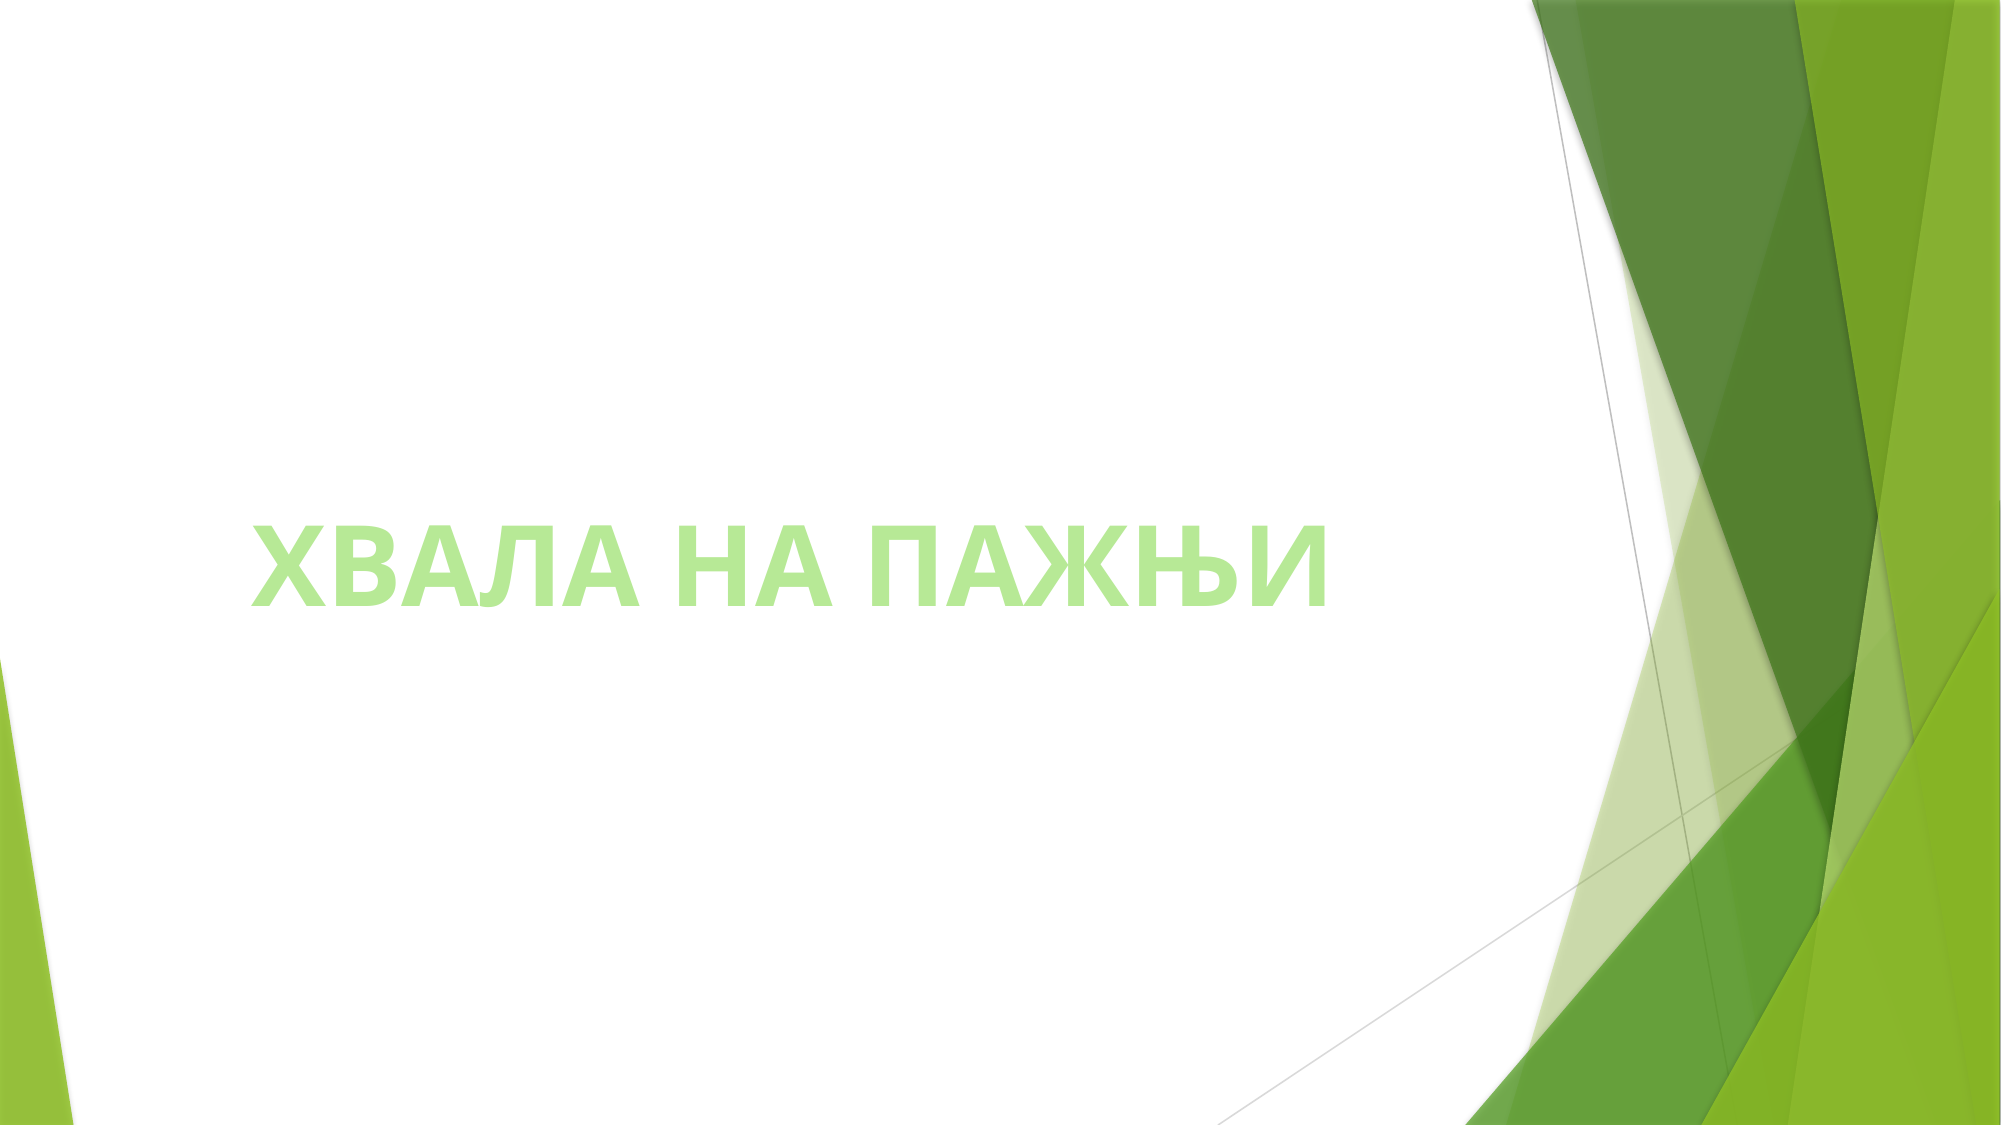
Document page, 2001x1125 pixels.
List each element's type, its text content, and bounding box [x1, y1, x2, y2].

text_box ХВАЛА НА ПАЖЊИ [61, 486, 1526, 637]
